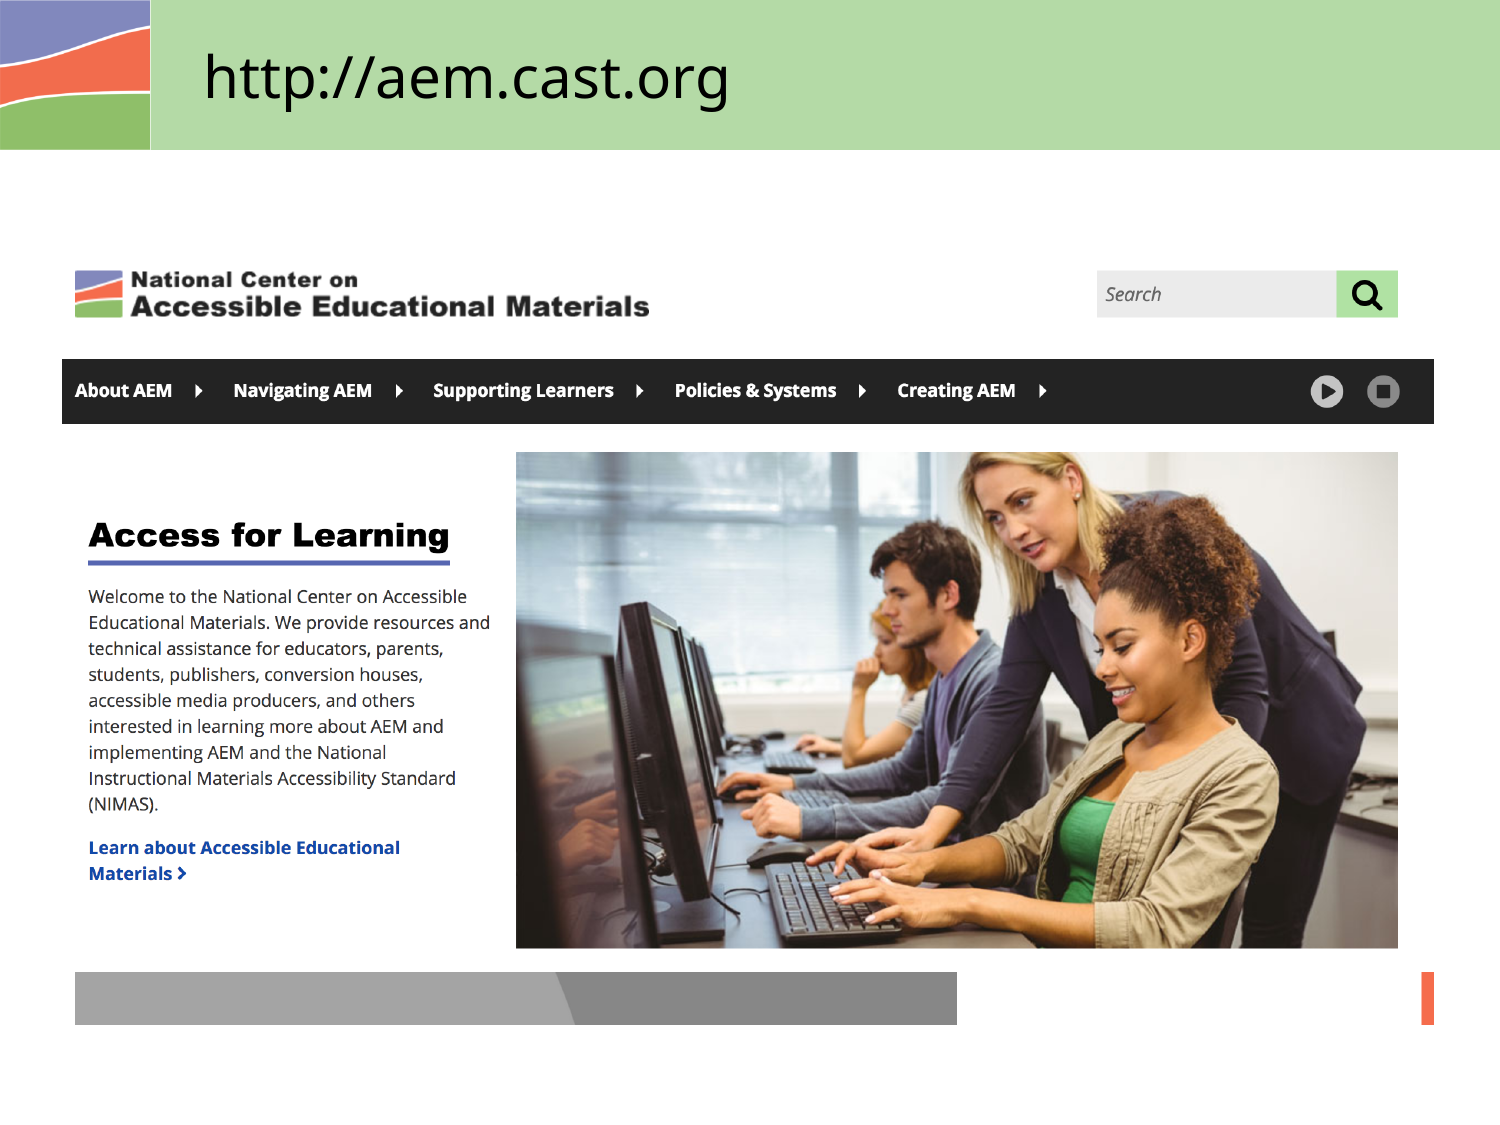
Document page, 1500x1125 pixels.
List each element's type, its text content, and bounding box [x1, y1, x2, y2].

title http://aem.cast.org [150, 0, 1500, 151]
picture [0, 0, 150, 150]
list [62, 249, 1434, 1026]
